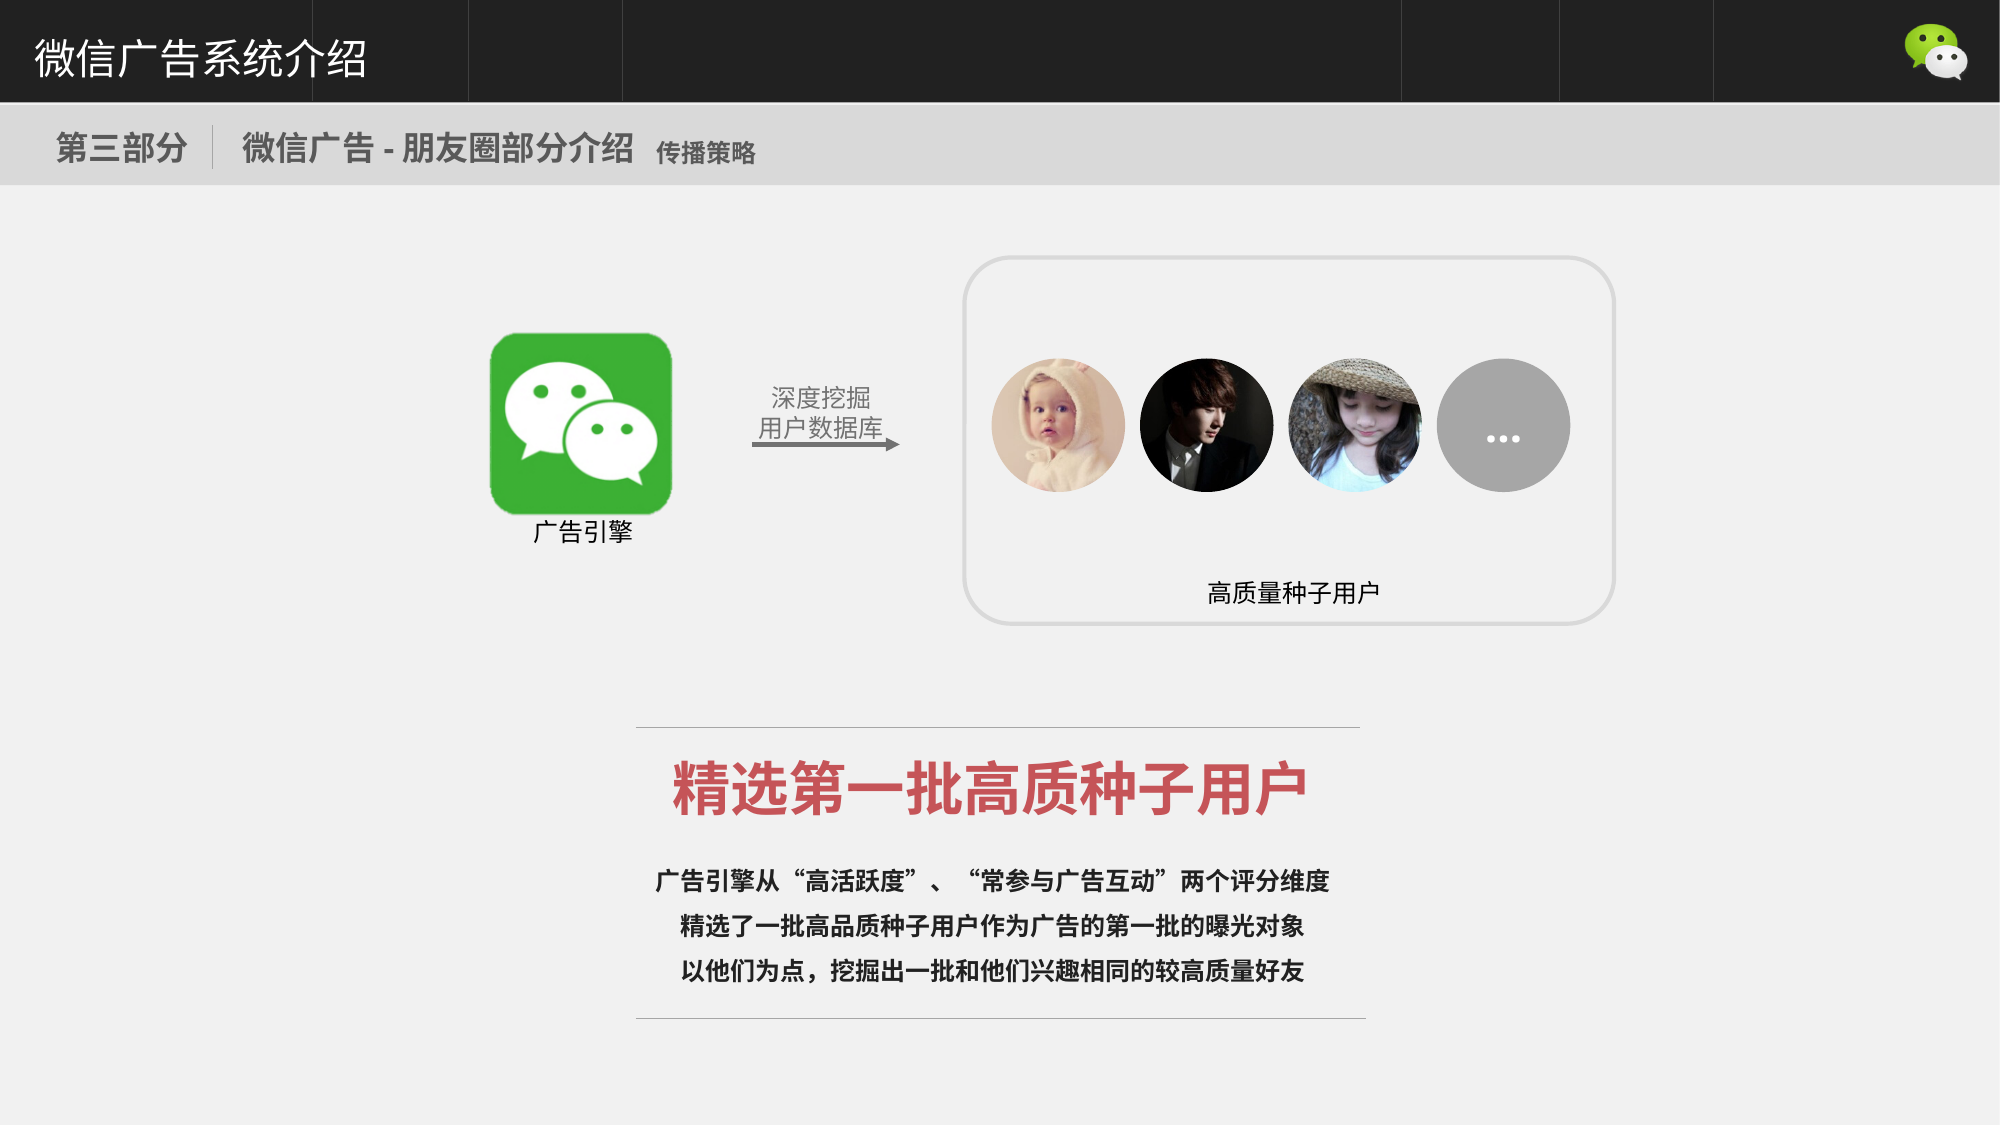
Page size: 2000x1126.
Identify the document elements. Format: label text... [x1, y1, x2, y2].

text_box 深度挖掘 用户数据库 [744, 375, 899, 451]
picture [430, 310, 732, 552]
text_box 精选第一批高质种子用户 [657, 744, 1426, 830]
picture [1890, 12, 1980, 97]
text_box … [1434, 356, 1573, 495]
text_box 广告引擎从“高活跃度”、“常参与广告互动”两个评分维度 精选了一批高品质种子用户作为广告的第一批的曝光对象 以他们为点，挖掘出一批和他们兴趣相同的较高质量好友 [619, 843, 1366, 993]
list 第三部分 [40, 119, 209, 176]
text_box 传播策略 [641, 129, 981, 175]
list 微信广告系统介绍 [19, 19, 882, 98]
text_box [1286, 356, 1425, 495]
title 微信广告-朋友圈部分介绍 [227, 119, 693, 176]
text_box [989, 356, 1128, 495]
text_box [1137, 356, 1276, 495]
text_box [962, 255, 1617, 626]
